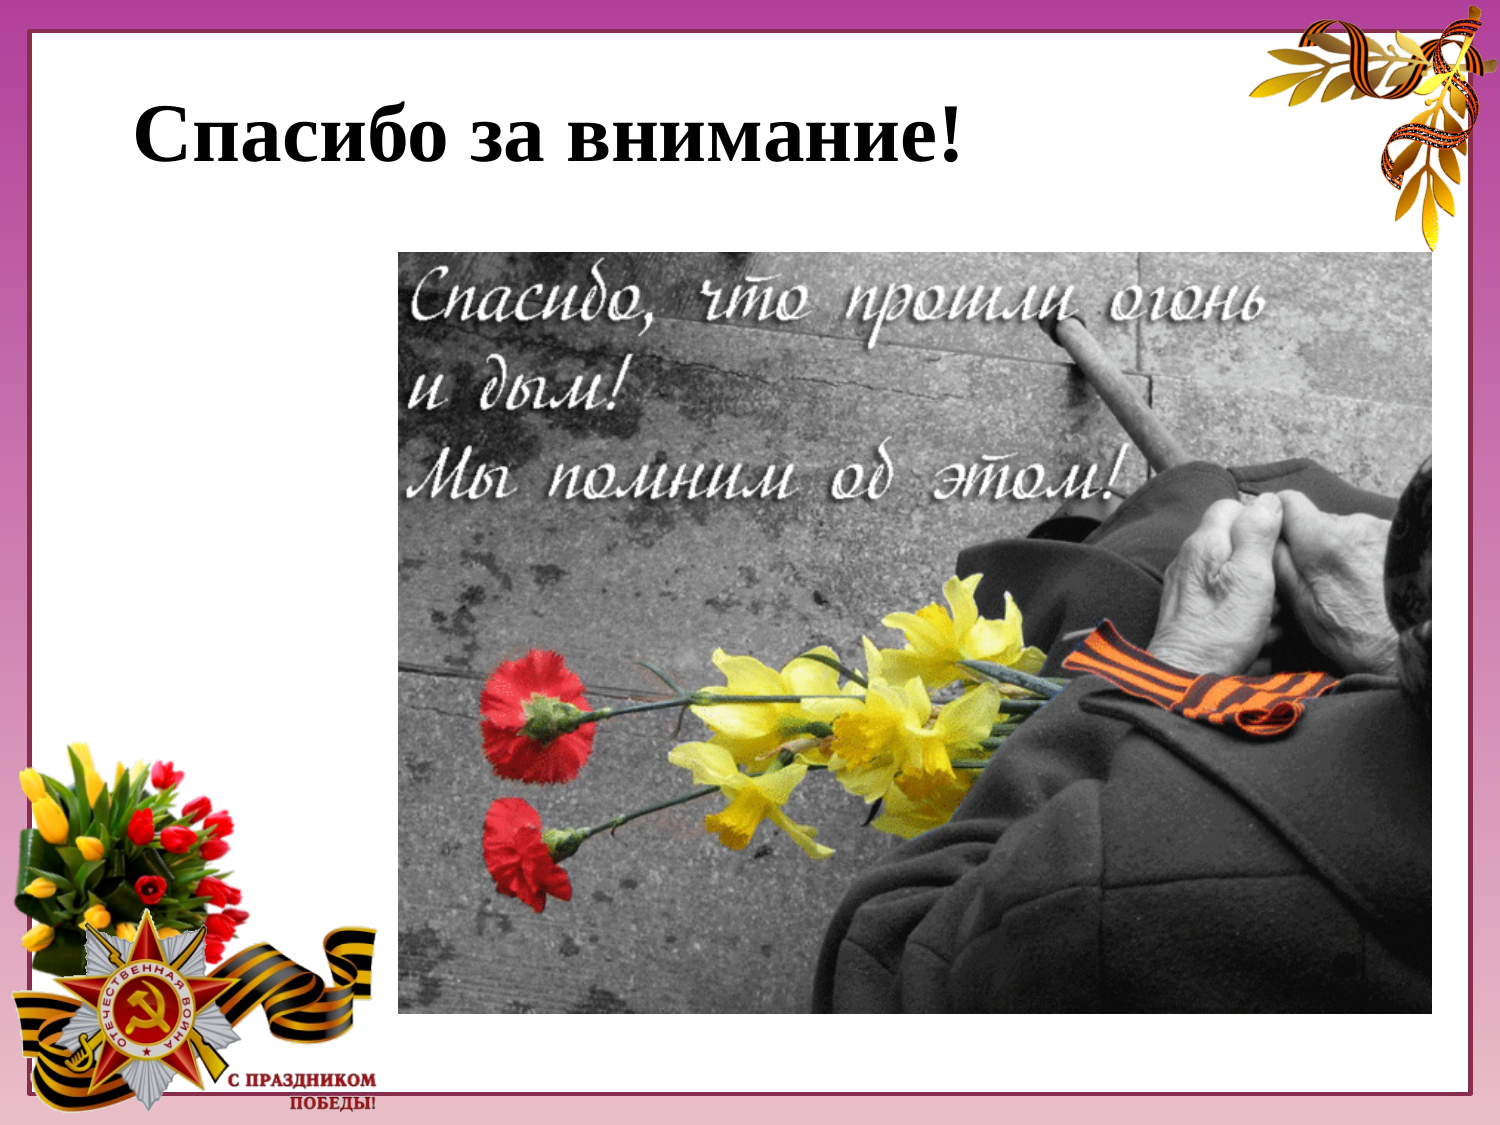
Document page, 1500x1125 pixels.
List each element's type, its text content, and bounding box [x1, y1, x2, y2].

text_box [27, 29, 1473, 1096]
picture [0, 682, 385, 1125]
picture [1248, 0, 1500, 195]
picture [397, 252, 1432, 1014]
text_box Спасибо за внимание! [29, 70, 1069, 185]
